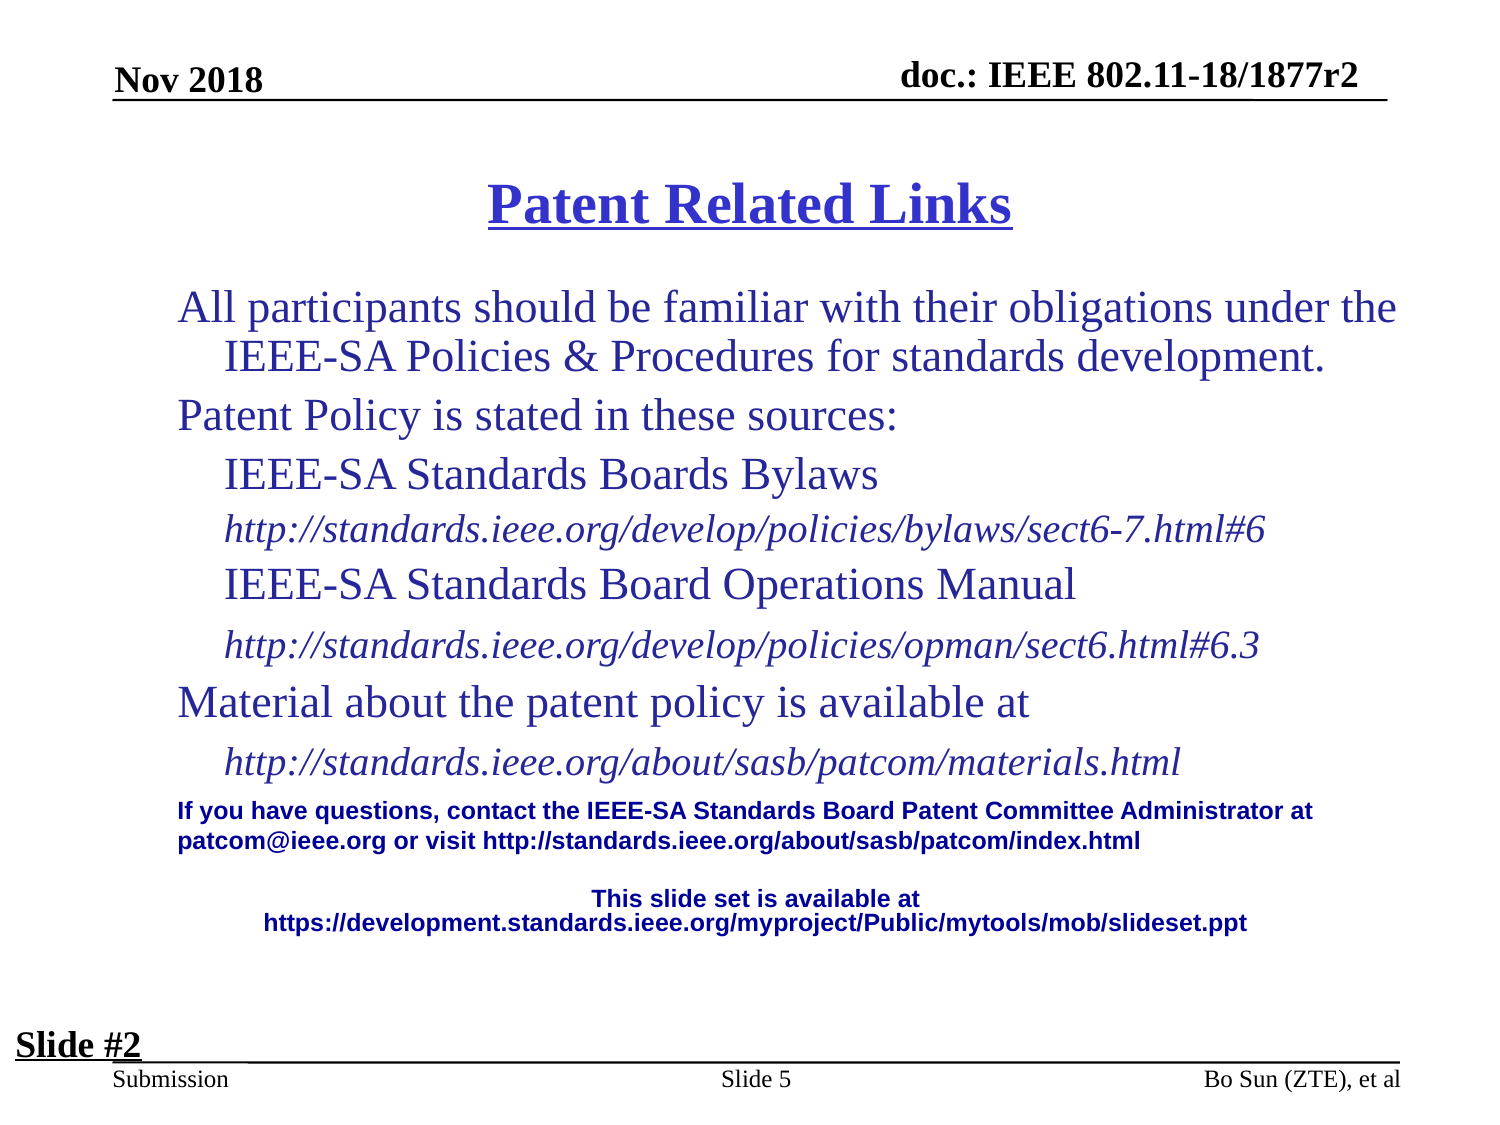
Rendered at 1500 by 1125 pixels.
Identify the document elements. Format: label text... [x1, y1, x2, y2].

slide_number Slide 5 [712, 1061, 800, 1093]
title Patent Related Links [112, 112, 1388, 275]
list All participants should be familiar with their obligations under the IEEE-SA Policies & Procedures for standards development. Patent Policy is stated in these sources: IEEE-SA Standards Boards Bylaws http://standards.ieee.org/develop/policies/bylaws/sect6-7.html#6 IEEE-SA Standards Board Operations Manual http://standards.ieee.org/develop/policies/opman/sect6.html#6.3 Material about the patent policy is available at http://standards.ieee.org/about/sasb/patcom/materials.html [87, 275, 1438, 800]
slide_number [114, 54, 265, 101]
text_box If you have questions, contact the IEEE-SA Standards Board Patent Committee Administrator at patcom@ieee.org or visit http://standards.ieee.org/about/sasb/patcom/index.html This slide set is available at https://development.standards.ieee.org/myproject/Public/mytools/mob/slideset.ppt [162, 787, 1350, 944]
text_box Slide #2 [0, 1012, 157, 1073]
footer Bo Sun (ZTE), et al [1200, 1061, 1402, 1093]
